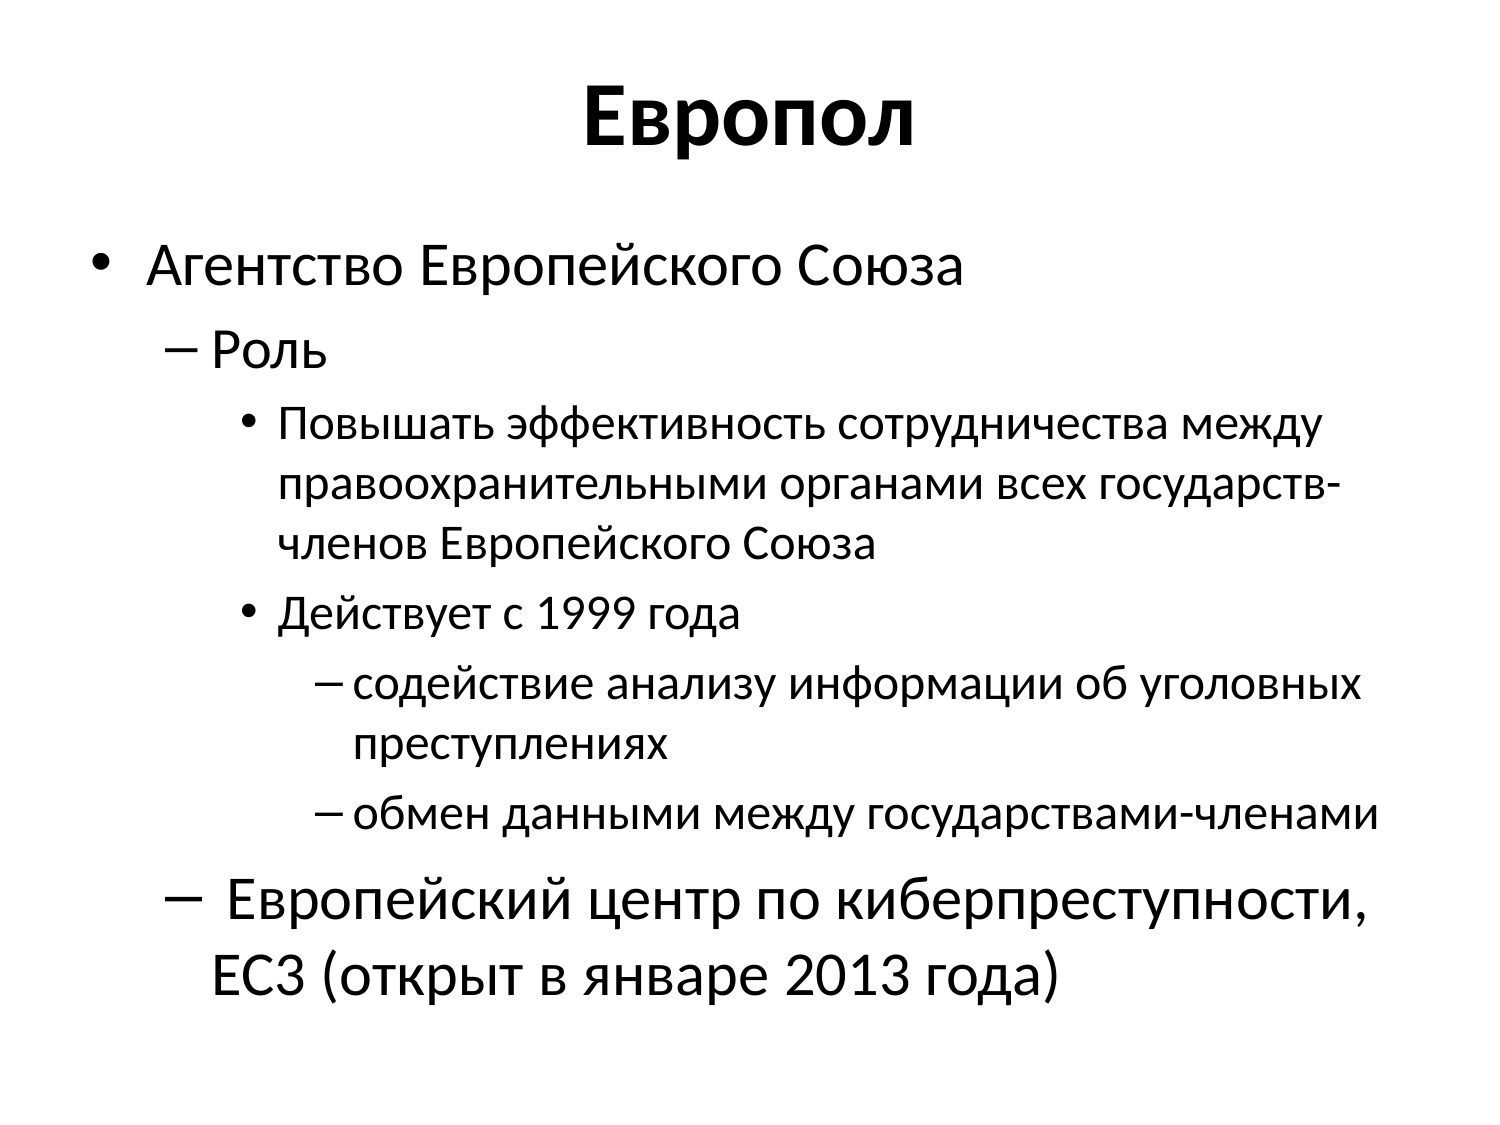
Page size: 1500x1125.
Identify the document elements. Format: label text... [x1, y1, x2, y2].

list Агентство Европейского Союза Роль Повышать эффективность сотрудничества между правоохранительными органами всех государств-членов Европейского Союза Действует с 1999 года содействие анализу информации об уголовных преступлениях обмен данными между государствами-членами Европейский центр по киберпреступности, EC3 (открыт в январе 2013 года) [75, 215, 1425, 1005]
title Европол [75, 45, 1425, 172]
